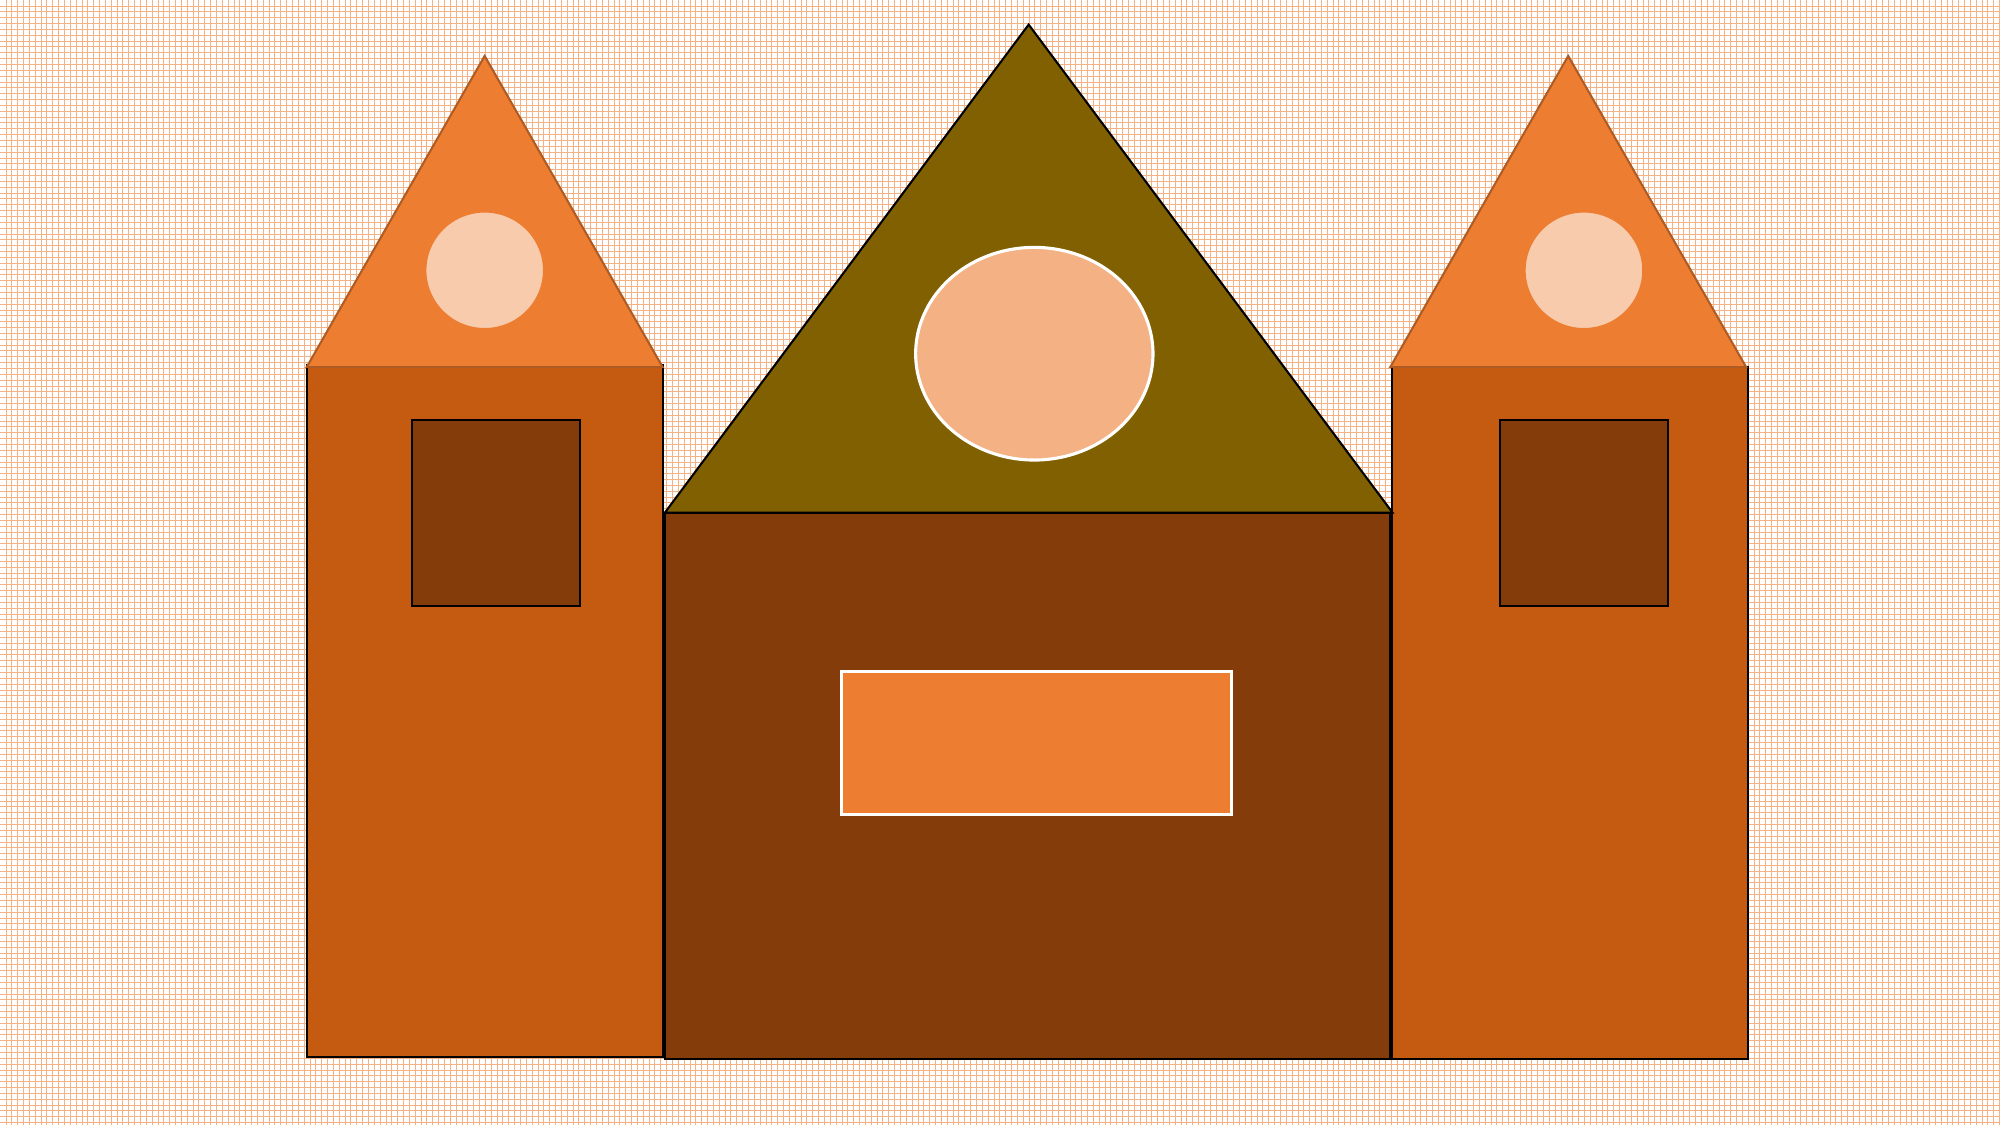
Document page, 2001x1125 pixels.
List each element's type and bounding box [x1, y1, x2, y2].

text_box [306, 24, 1749, 1059]
